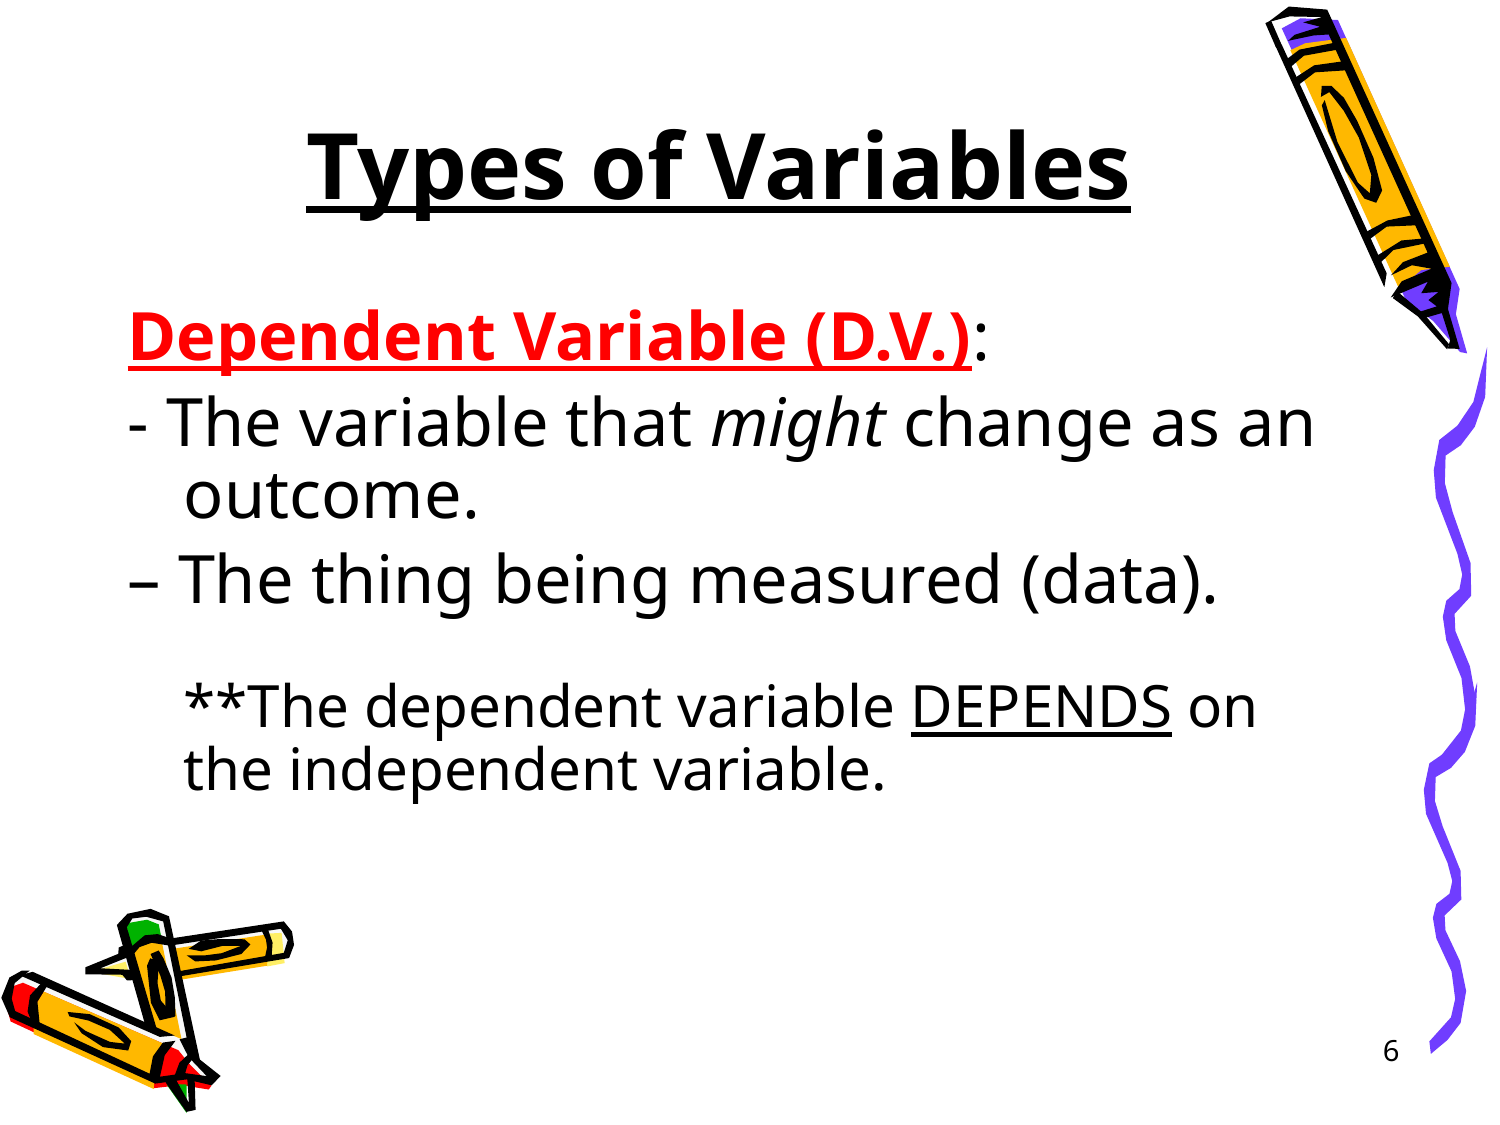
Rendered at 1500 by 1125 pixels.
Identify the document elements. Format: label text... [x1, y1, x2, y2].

list Dependent Variable (D.V.): - The variable that might change as an outcome. – The thing being measured (data). **The dependent variable DEPENDS on the independent variable. [112, 237, 1376, 1063]
title Types of Variables [62, 87, 1376, 226]
slide_number 6 [1101, 1024, 1415, 1101]
